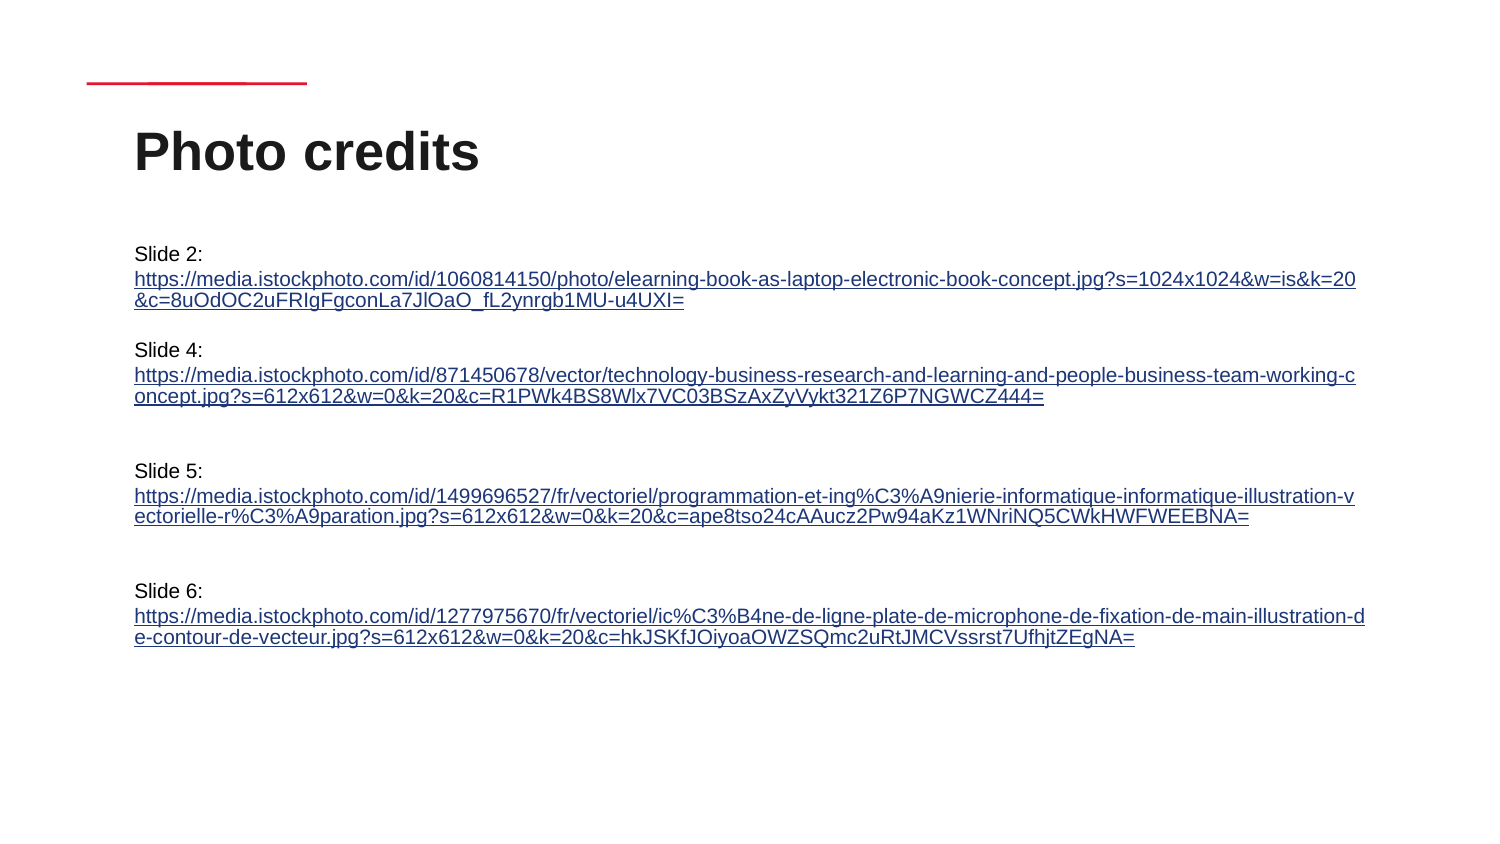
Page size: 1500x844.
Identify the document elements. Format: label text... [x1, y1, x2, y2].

list Slide 2: https://media.istockphoto.com/id/1060814150/photo/elearning-book-as-laptop-electronic-book-concept.jpg?s=1024x1024&w=is&k=20&c=8uOdOC2uFRIgFgconLa7JlOaO_fL2ynrgb1MU-u4UXI= Slide 4: https://media.istockphoto.com/id/871450678/vector/technology-business-research-and-learning-and-people-business-team-working-concept.jpg?s=612x612&w=0&k=20&c=R1PWk4BS8Wlx7VC03BSzAxZyVykt321Z6P7NGWCZ444= Slide 5: https://media.istockphoto.com/id/1499696527/fr/vectoriel/programmation-et-ing%C3%A9nierie-informatique-informatique-illustration-vectorielle-r%C3%A9paration.jpg?s=612x612&w=0&k=20&c=ape8tso24cAAucz2Pw94aKz1WNriNQ5CWkHWFWEEBNA= Slide 6:https://media.istockphoto.com/id/1277975670/fr/vectoriel/ic%C3%B4ne-de-ligne-plate-de-microphone-de-fixation-de-main-illustration-de-contour-de-vecteur.jpg?s=612x612&w=0&k=20&c=hkJSKfJOiyoaOWZSQmc2uRtJMCVssrst7UfhjtZEgNA= [119, 225, 1381, 761]
title Photo credits [119, 100, 1381, 189]
